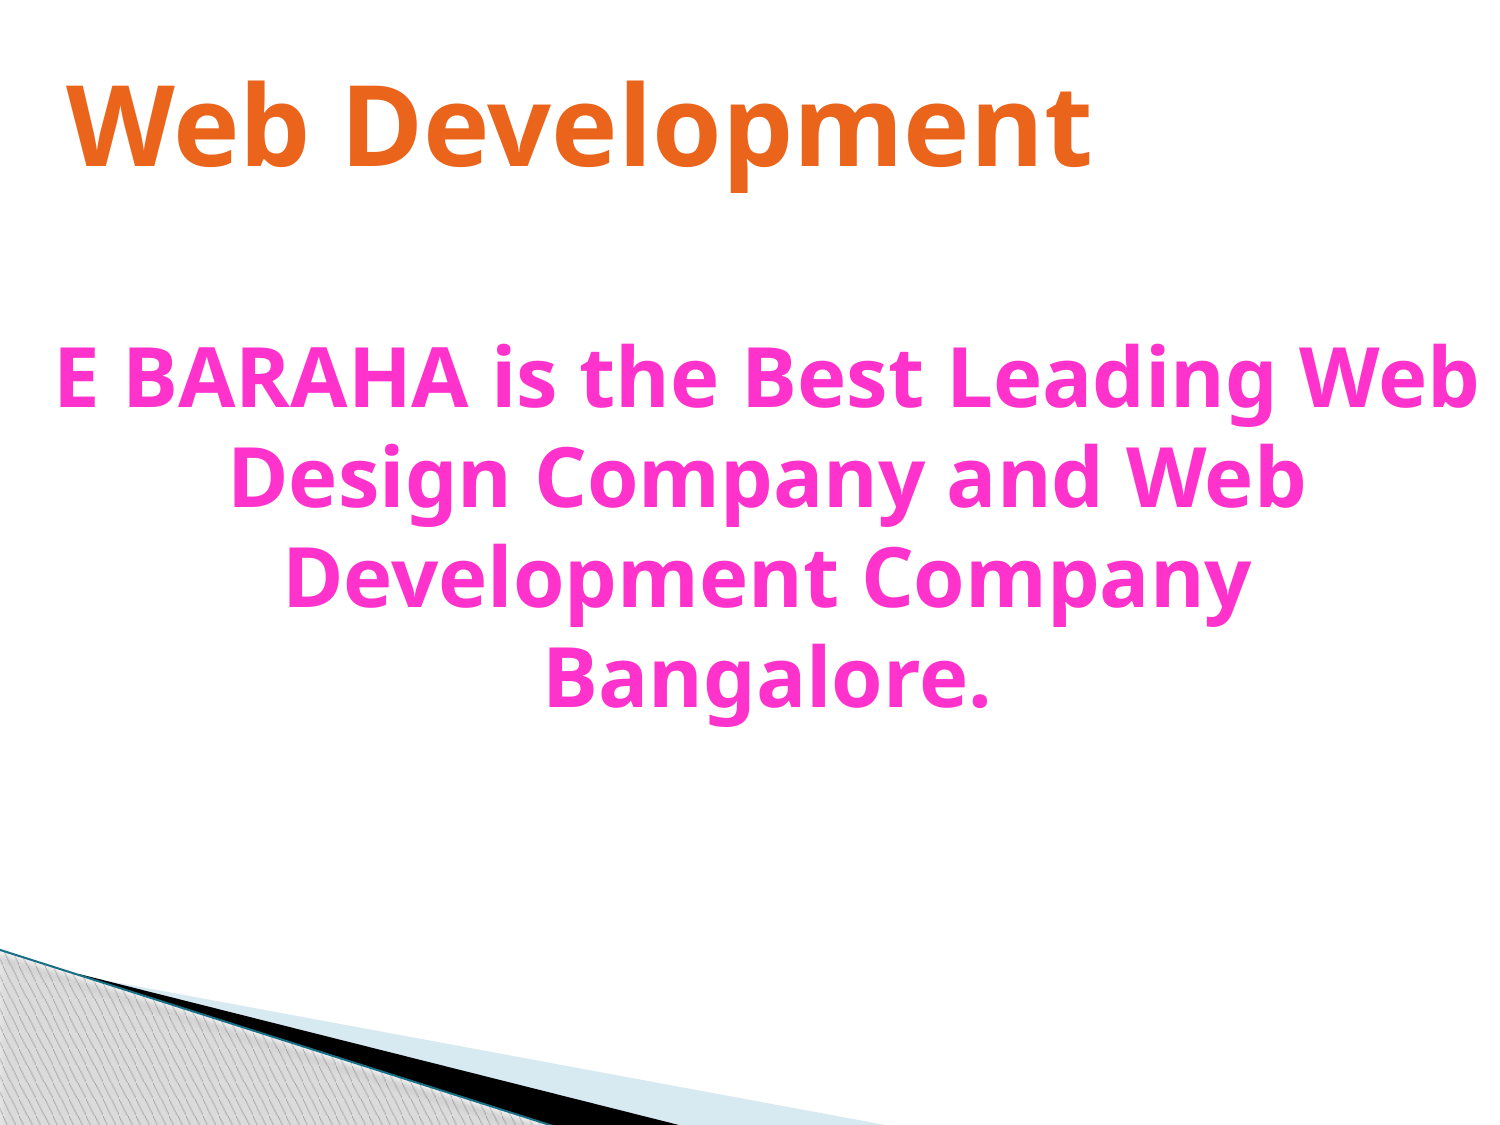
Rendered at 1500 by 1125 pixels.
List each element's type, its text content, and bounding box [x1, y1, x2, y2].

text_box Web Development [46, 46, 1114, 197]
text_box E BARAHA is the Best Leading Web Design Company and Web Development Company Bangalore. [35, 316, 1500, 732]
